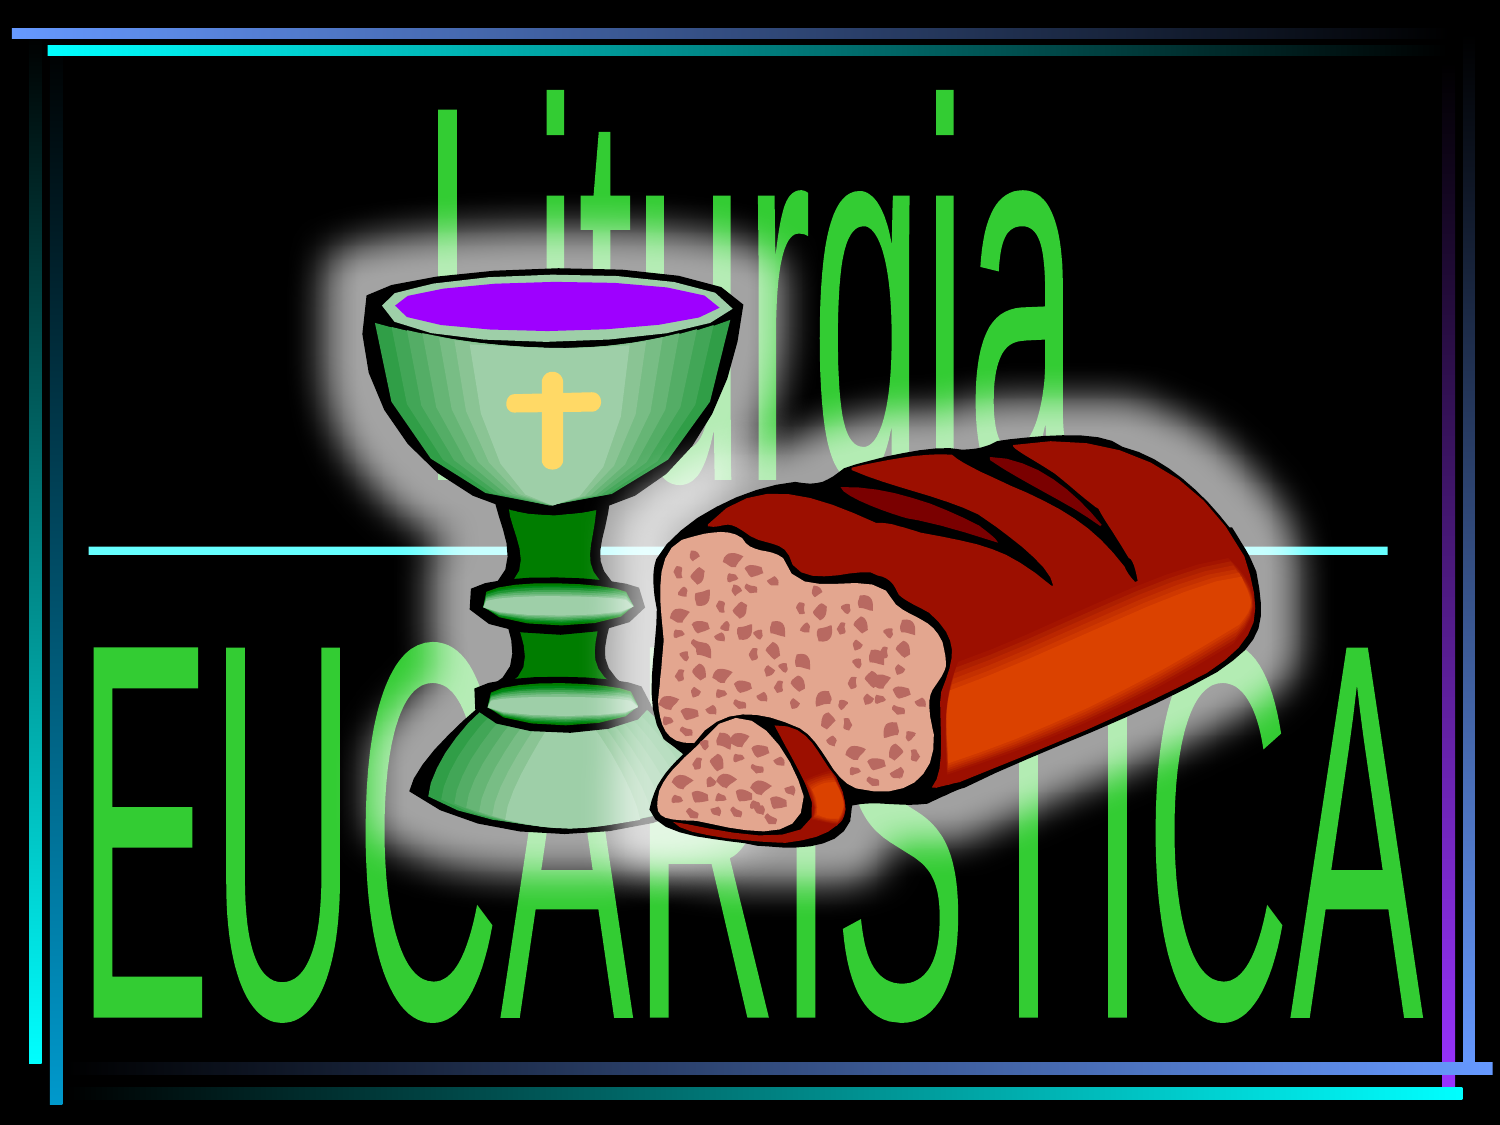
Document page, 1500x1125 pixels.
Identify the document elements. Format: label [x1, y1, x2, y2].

picture [340, 243, 1282, 858]
